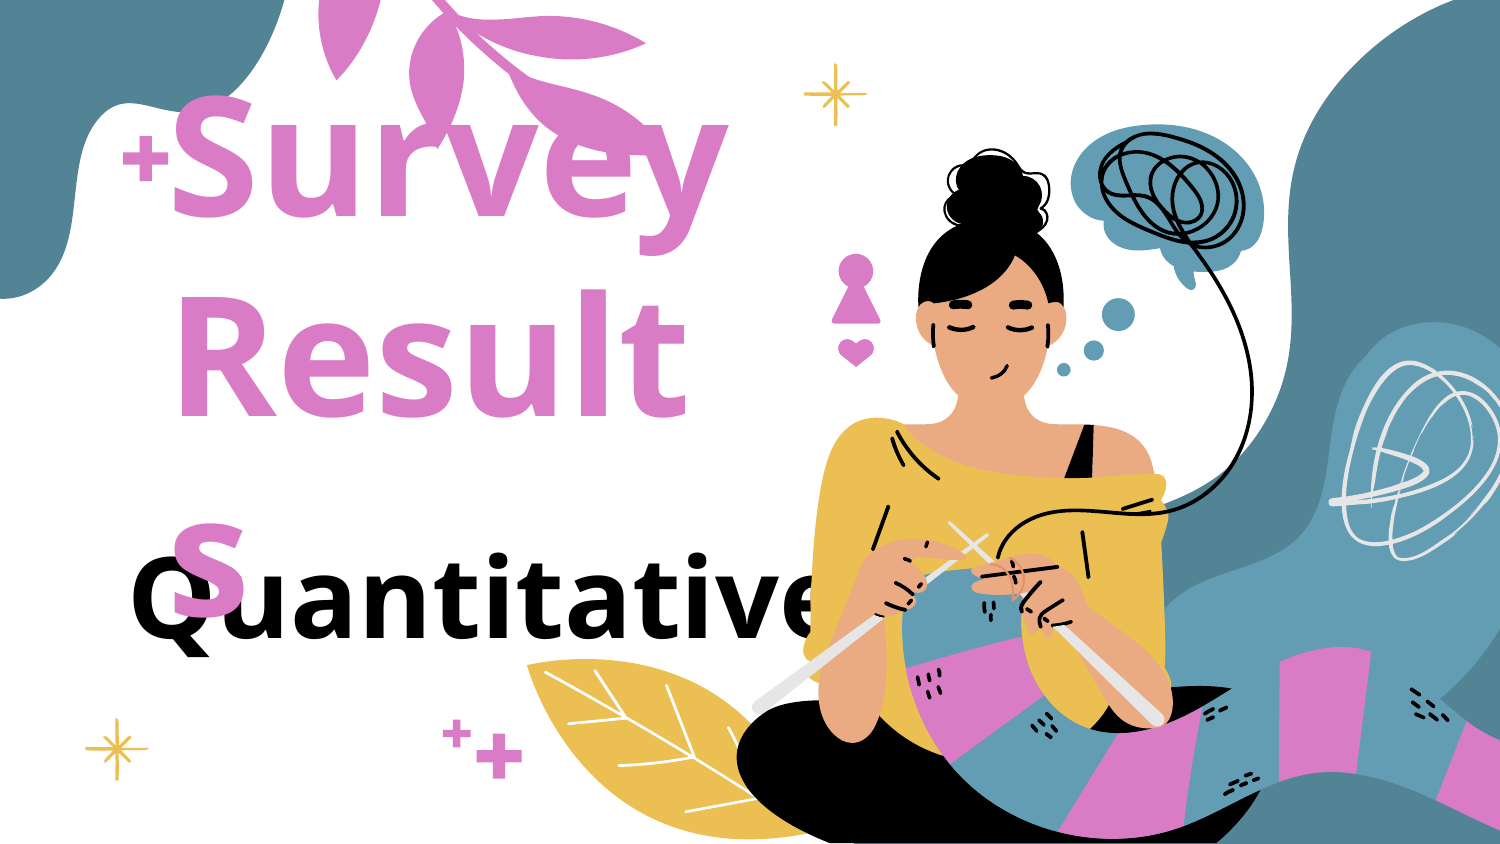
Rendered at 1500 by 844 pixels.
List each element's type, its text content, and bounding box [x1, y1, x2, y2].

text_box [830, 253, 882, 368]
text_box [714, 124, 1500, 844]
title Survey Results [152, 241, 709, 458]
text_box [534, 601, 709, 844]
title Quantitative [112, 511, 709, 641]
